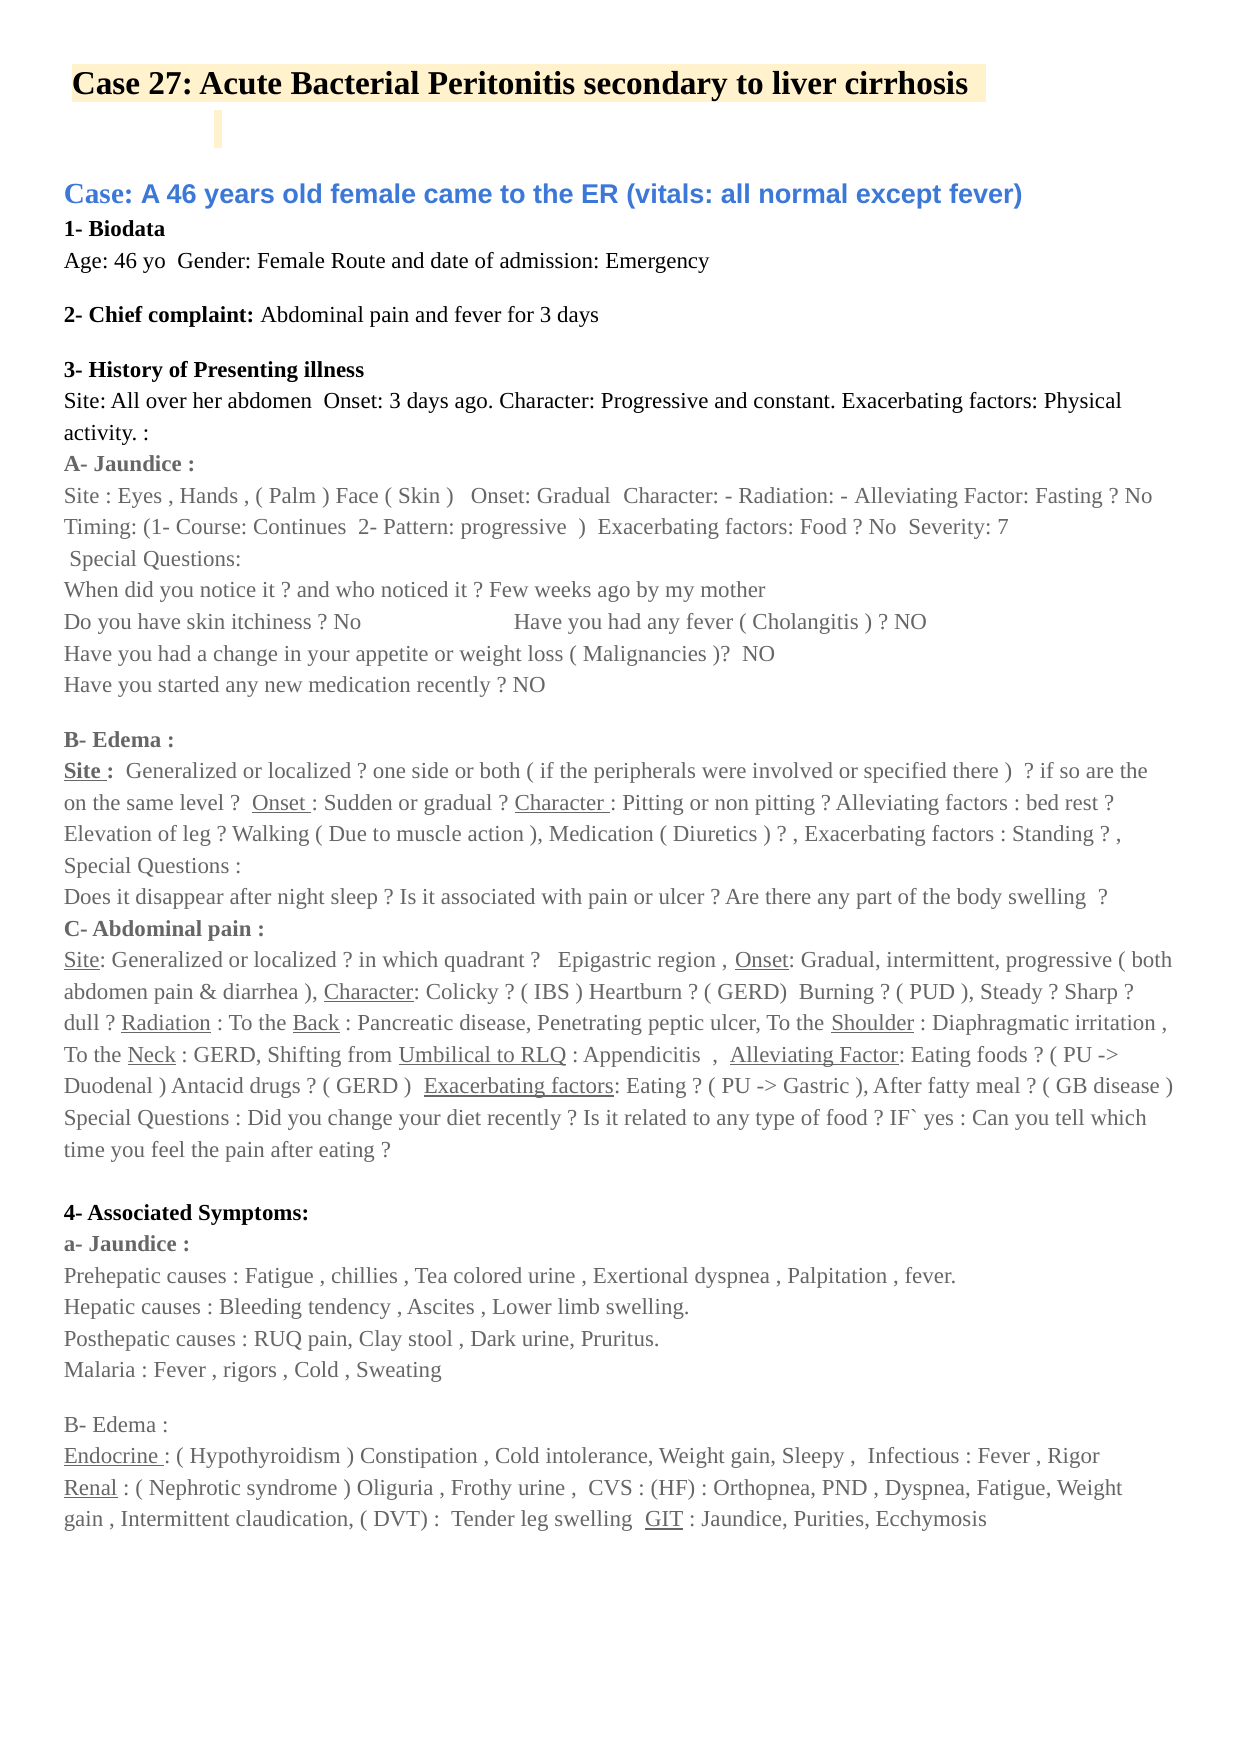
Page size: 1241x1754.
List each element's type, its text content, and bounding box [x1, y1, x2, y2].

text_box Case 27: Acute Bacterial Peritonitis secondary to liver cirrhosis Case: A 46 years old female came to the ER (vitals: all normal except fever) 1- Biodata Age: 46 yo Gender: Female Route and date of admission: Emergency 2- Chief complaint: Abdominal pain and fever for 3 days 3- History of Presenting illness Site: All over her abdomen Onset: 3 days ago. Character: Progressive and constant. Exacerbating factors: Physical activity. : A- Jaundice : Site : Eyes , Hands , ( Palm ) Face ( Skin ) Onset: Gradual Character: - Radiation: - Alleviating Factor: Fasting ? No Timing: (1- Course: Continues 2- Pattern: progressive ) Exacerbating factors: Food ? No Severity: 7 Special Questions: When did you notice it ? and who noticed it ? Few weeks ago by my mother Do you have skin itchiness ? No Have you had any fever ( Cholangitis ) ? NO Have you had a change in your appetite or weight loss ( Malignancies )? NO Have you started any new medication recently ? NO B- Edema : Site : Generalized or localized ? one side or both ( if the peripherals were involved or specified there ) ? if so are the on the same level ? Onset : Sudden or gradual ? Character : Pitting or non pitting ? Alleviating factors : bed rest ? Elevation of leg ? Walking ( Due to muscle action ), Medication ( Diuretics ) ? , Exacerbating factors : Standing ? , Special Questions : Does it disappear after night sleep ? Is it associated with pain or ulcer ? Are there any part of the body swelling ? C- Abdominal pain : Site: Generalized or localized ? in which quadrant ? Epigastric region , Onset: Gradual, intermittent, progressive ( both abdomen pain & diarrhea ), Character: Colicky ? ( IBS ) Heartburn ? ( GERD) Burning ? ( PUD ), Steady ? Sharp ? dull ? Radiation : To the Back : Pancreatic disease, Penetrating peptic ulcer, To the Shoulder : Diaphragmatic irritation , To the Neck : GERD, Shifting from Umbilical to RLQ : Appendicitis , Alleviating Factor: Eating foods ? ( PU -> Duodenal ) Antacid drugs ? ( GERD ) Exacerbating factors: Eating ? ( PU -> Gastric ), After fatty meal ? ( GB disease ) Special Questions : Did you change your diet recently ? Is it related to any type of food ? IF` yes : Can you tell which time you feel the pain after eating ? 4- Associated Symptoms: a- Jaundice : Prehepatic causes : Fatigue , chillies , Tea colored urine , Exertional dyspnea , Palpitation , fever. Hepatic causes : Bleeding tendency , Ascites , Lower limb swelling. Posthepatic causes : RUQ pain, Clay stool , Dark urine, Pruritus. Malaria : Fever , rigors , Cold , Sweating B- Edema : Endocrine : ( Hypothyroidism ) Constipation , Cold intolerance, Weight gain, Sleepy , Infectious : Fever , Rigor Renal : ( Nephrotic syndrome ) Oliguria , Frothy urine , CVS : (HF) : Orthopnea, PND , Dyspnea, Fatigue, Weight gain , Intermittent claudication, ( DVT) : Tender leg swelling GIT : Jaundice, Purities, Ecchymosis [43, 34, 1197, 1584]
